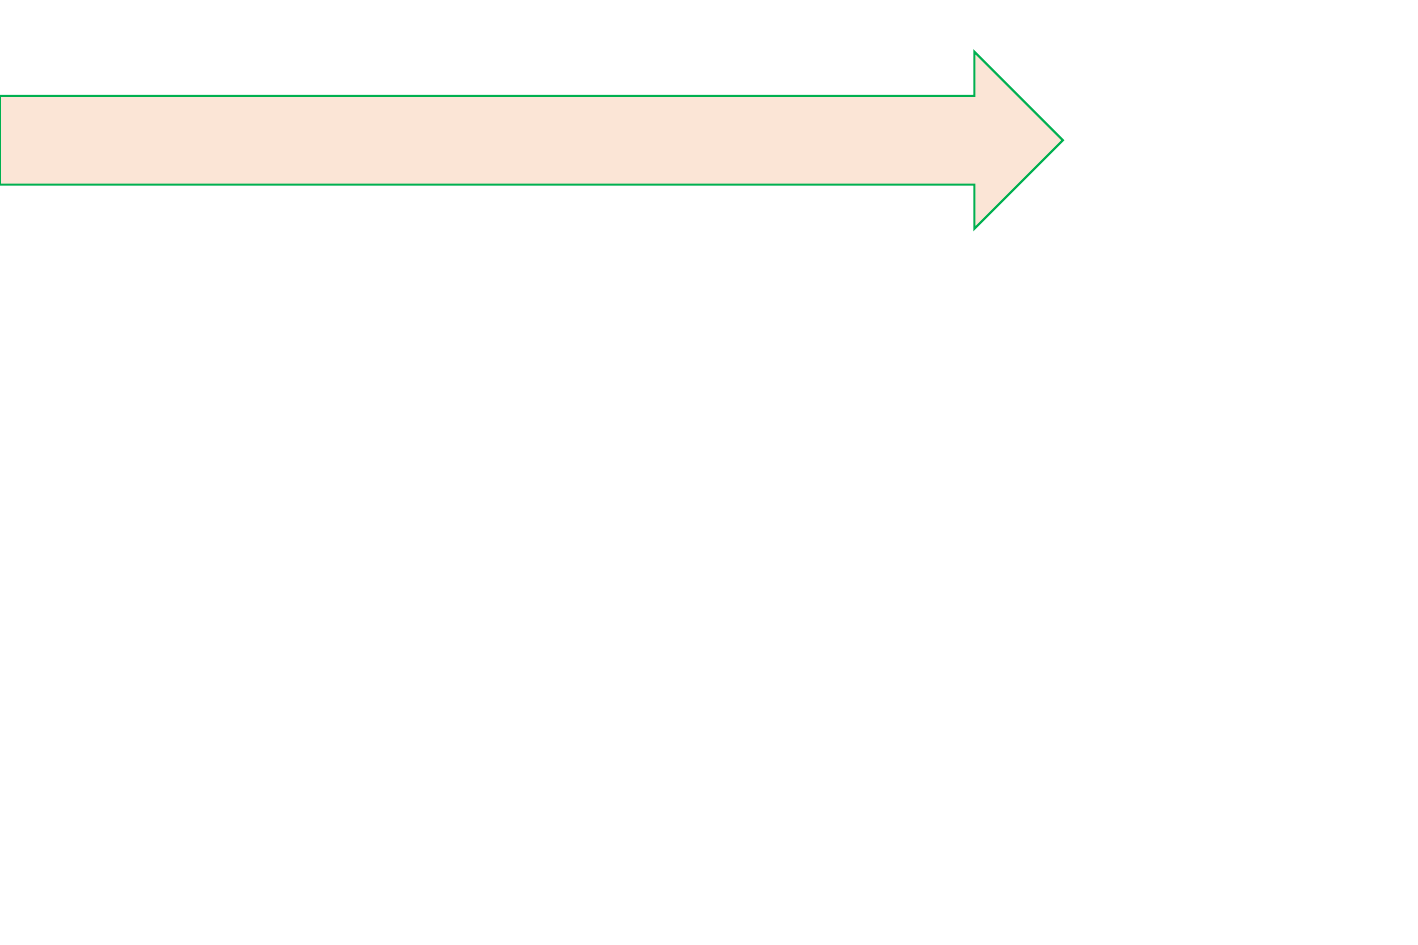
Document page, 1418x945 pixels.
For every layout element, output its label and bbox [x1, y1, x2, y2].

text_box [0, 49, 1065, 232]
